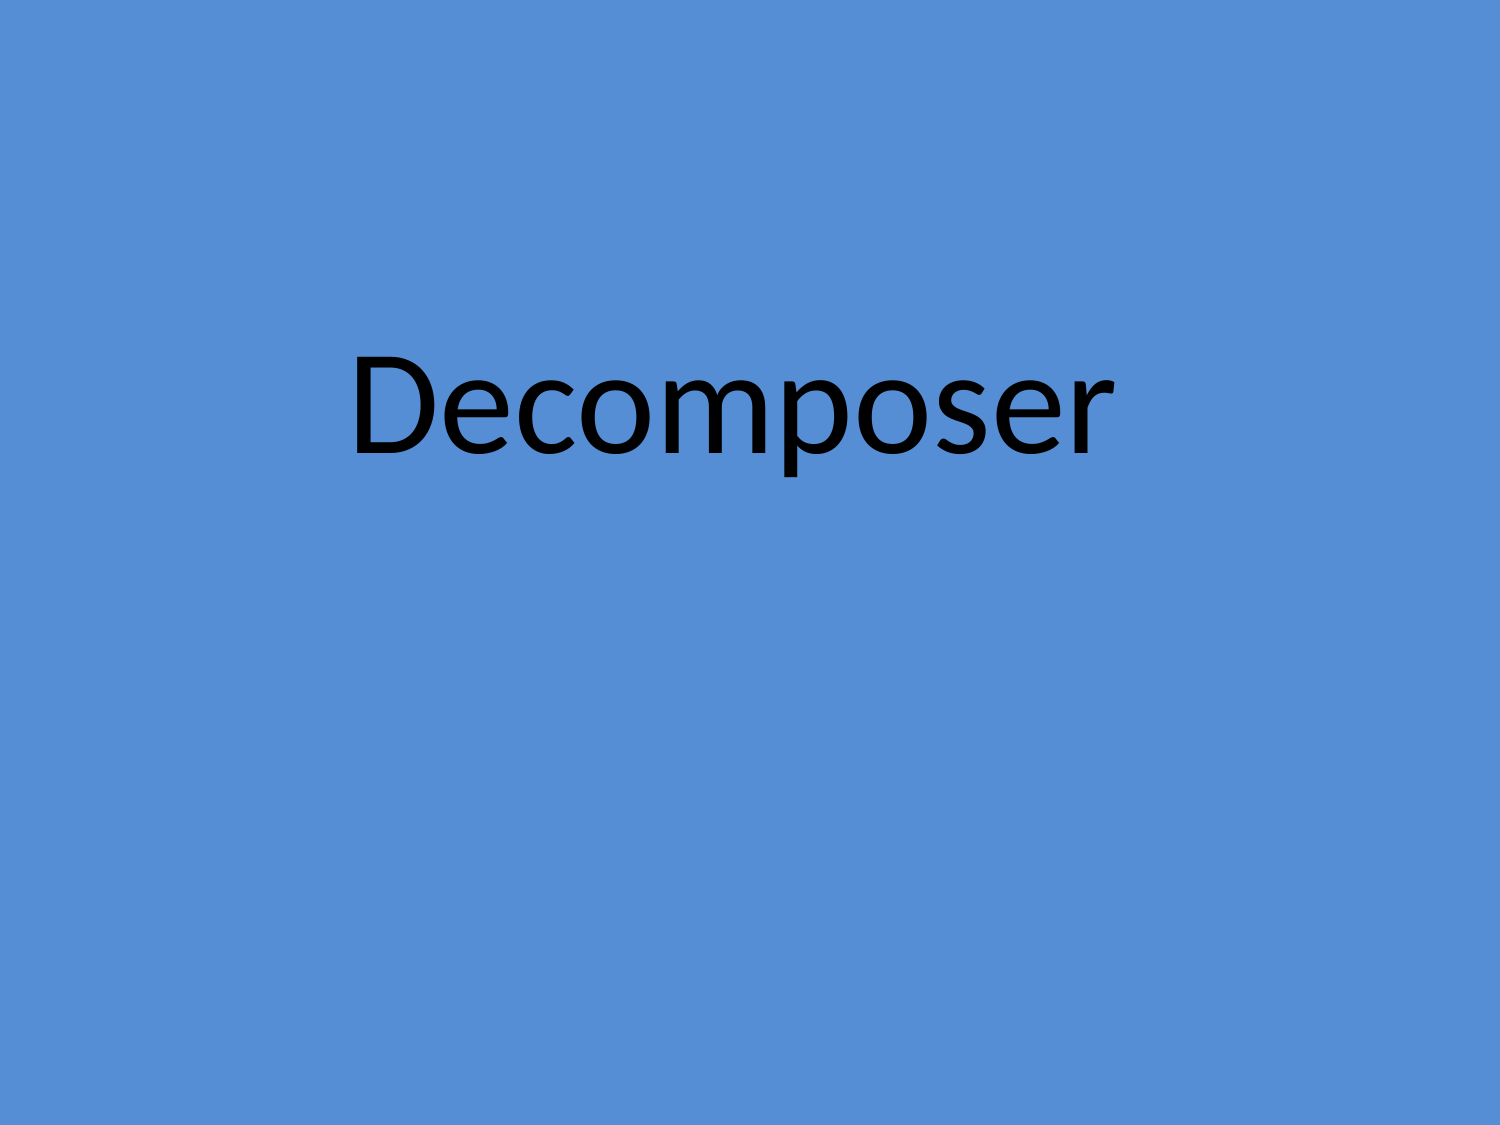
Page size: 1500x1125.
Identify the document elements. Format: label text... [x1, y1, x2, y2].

title Decomposer [75, 299, 1425, 488]
